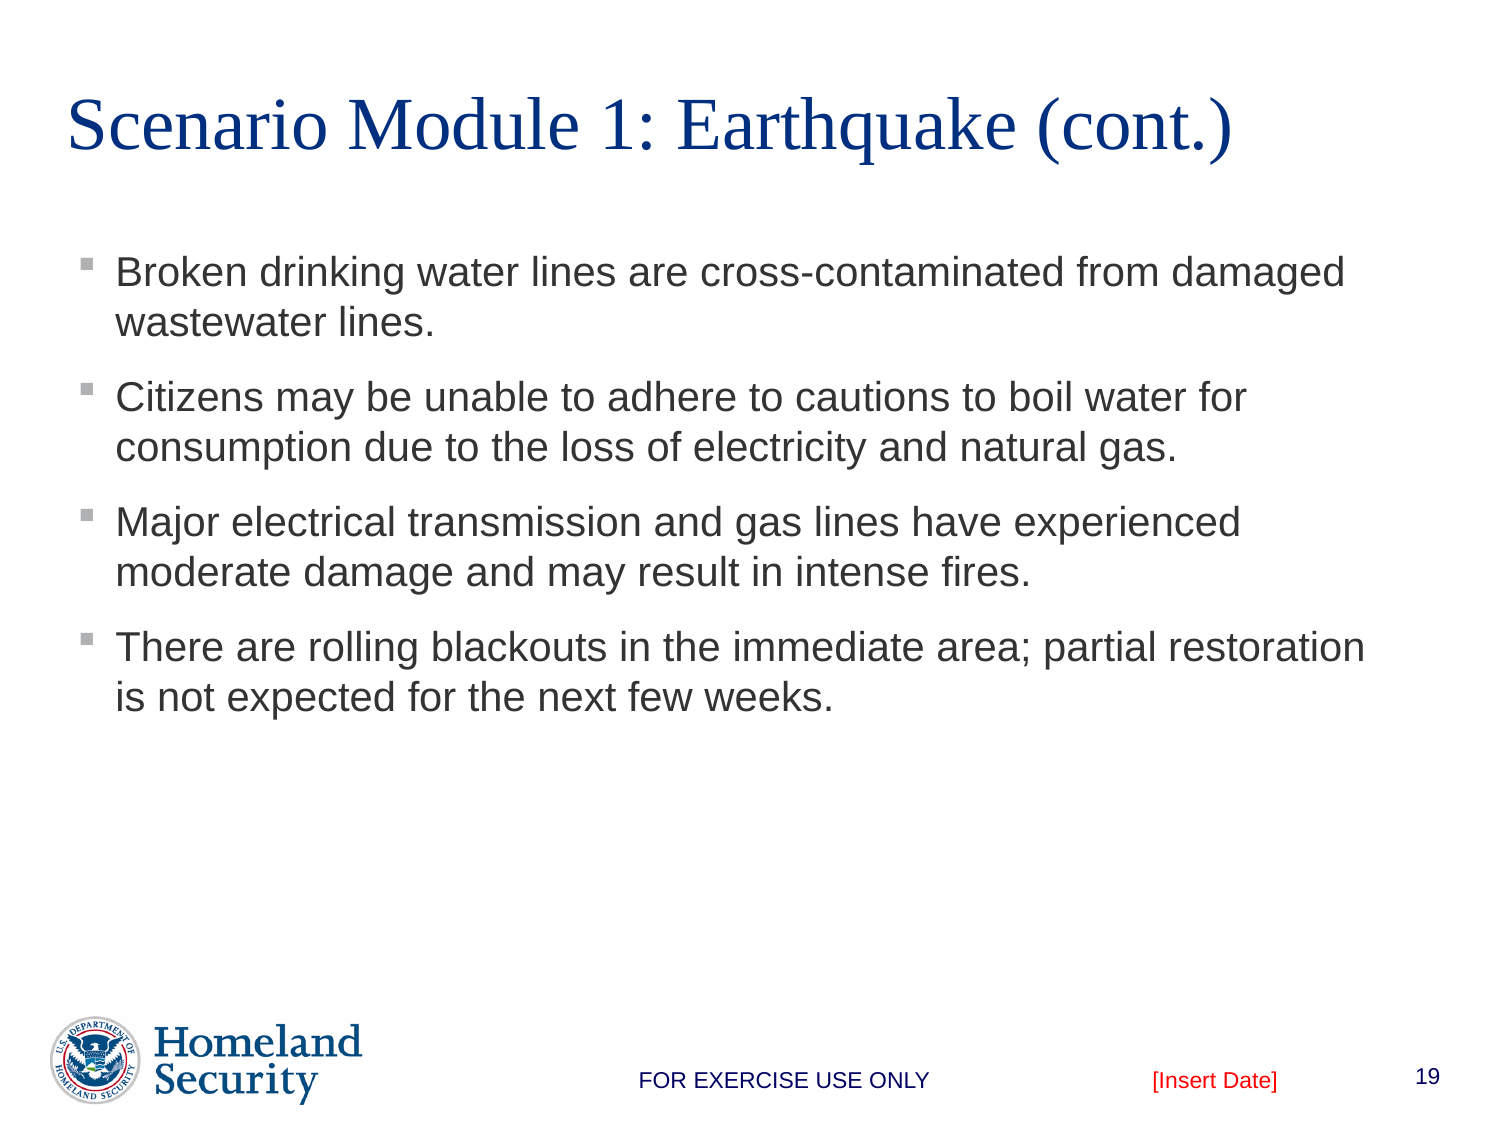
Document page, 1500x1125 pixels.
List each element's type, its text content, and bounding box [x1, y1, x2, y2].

slide_number 19 [1399, 1053, 1476, 1097]
picture [50, 1016, 363, 1105]
list Broken drinking water lines are cross-contaminated from damaged wastewater lines. Citizens may be unable to adhere to cautions to boil water for consumption due to the loss of electricity and natural gas. Major electrical transmission and gas lines have experienced moderate damage and may result in intense fires. There are rolling blackouts in the immediate area; partial restoration is not expected for the next few weeks. [62, 237, 1413, 980]
title Scenario Module 1: Earthquake (cont.) [51, 0, 1278, 173]
